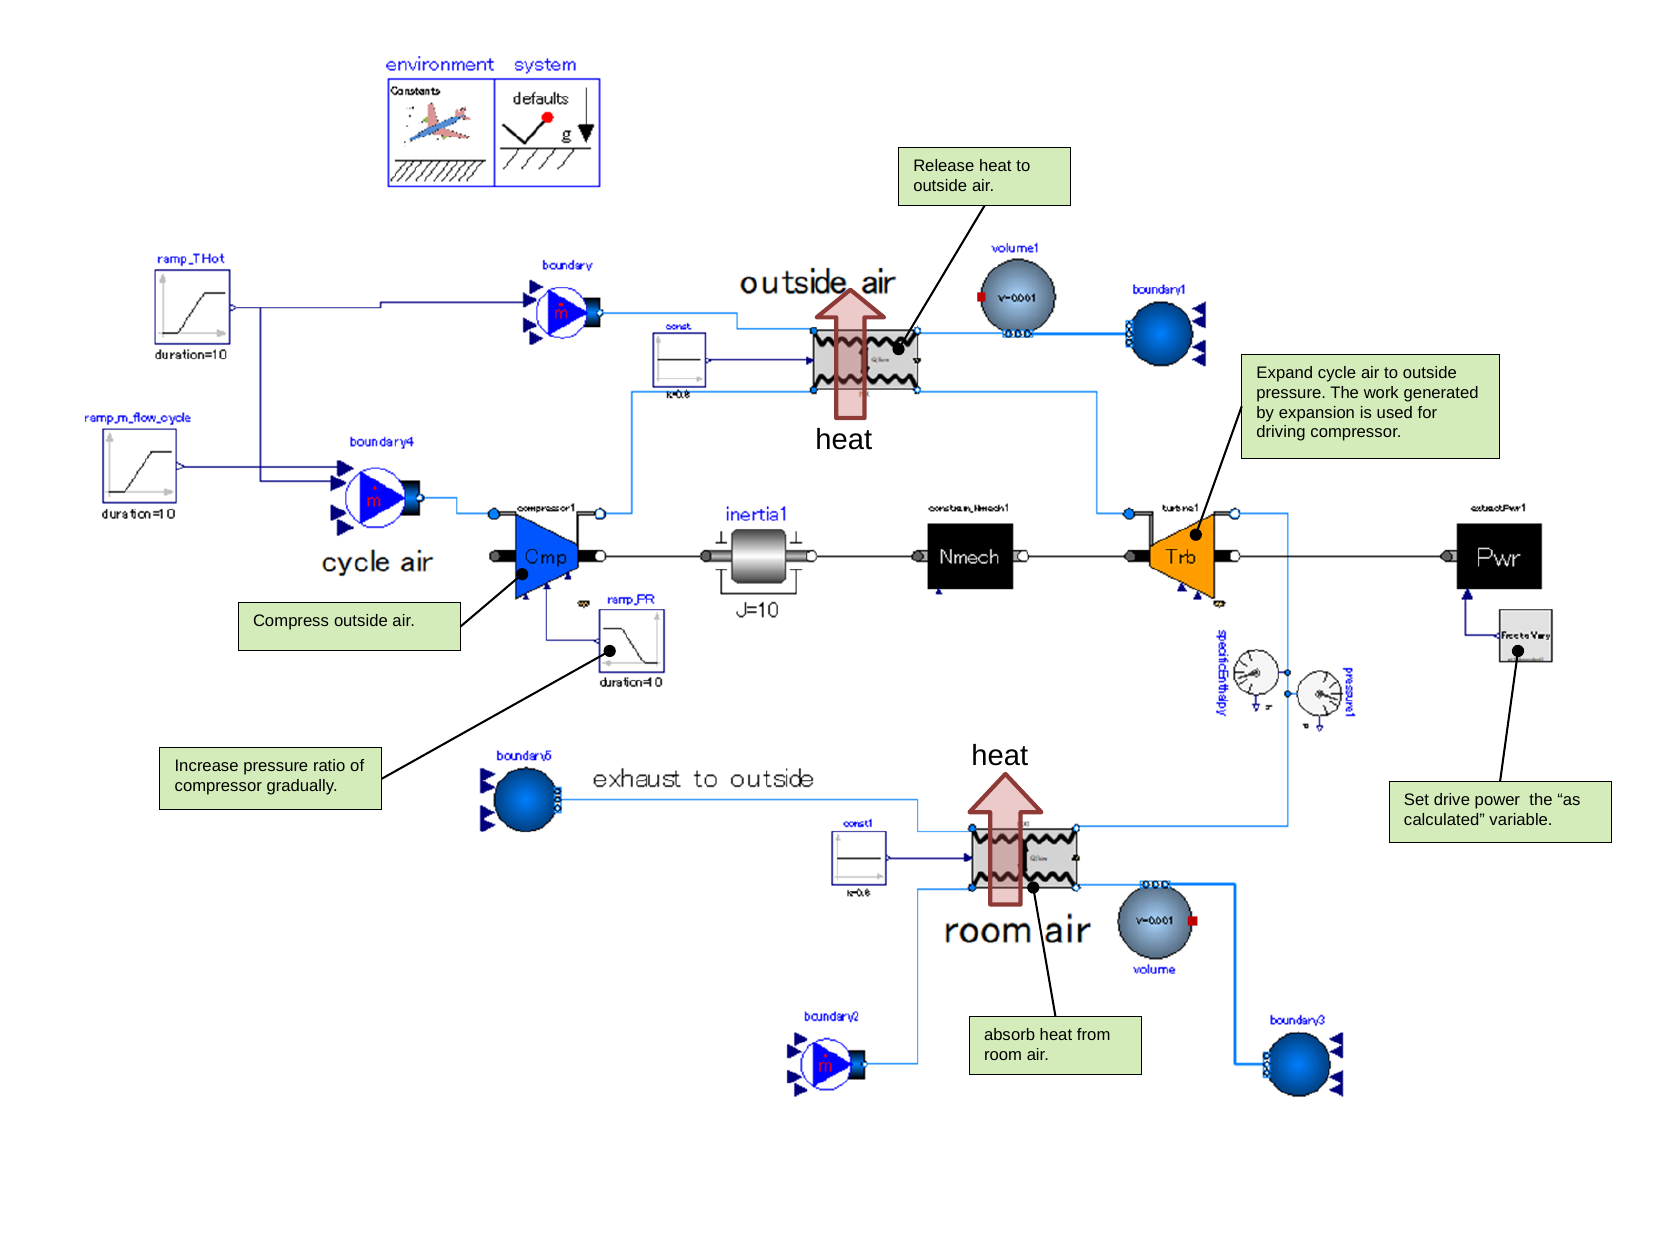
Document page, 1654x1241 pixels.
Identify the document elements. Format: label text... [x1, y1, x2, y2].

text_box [1033, 887, 1056, 1017]
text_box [460, 573, 523, 627]
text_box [1499, 650, 1519, 782]
text_box Set drive power the “as calculated” variable. [1581, 781, 1612, 843]
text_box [1195, 406, 1242, 535]
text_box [381, 650, 610, 779]
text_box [898, 205, 985, 350]
picture [74, 25, 1579, 1123]
